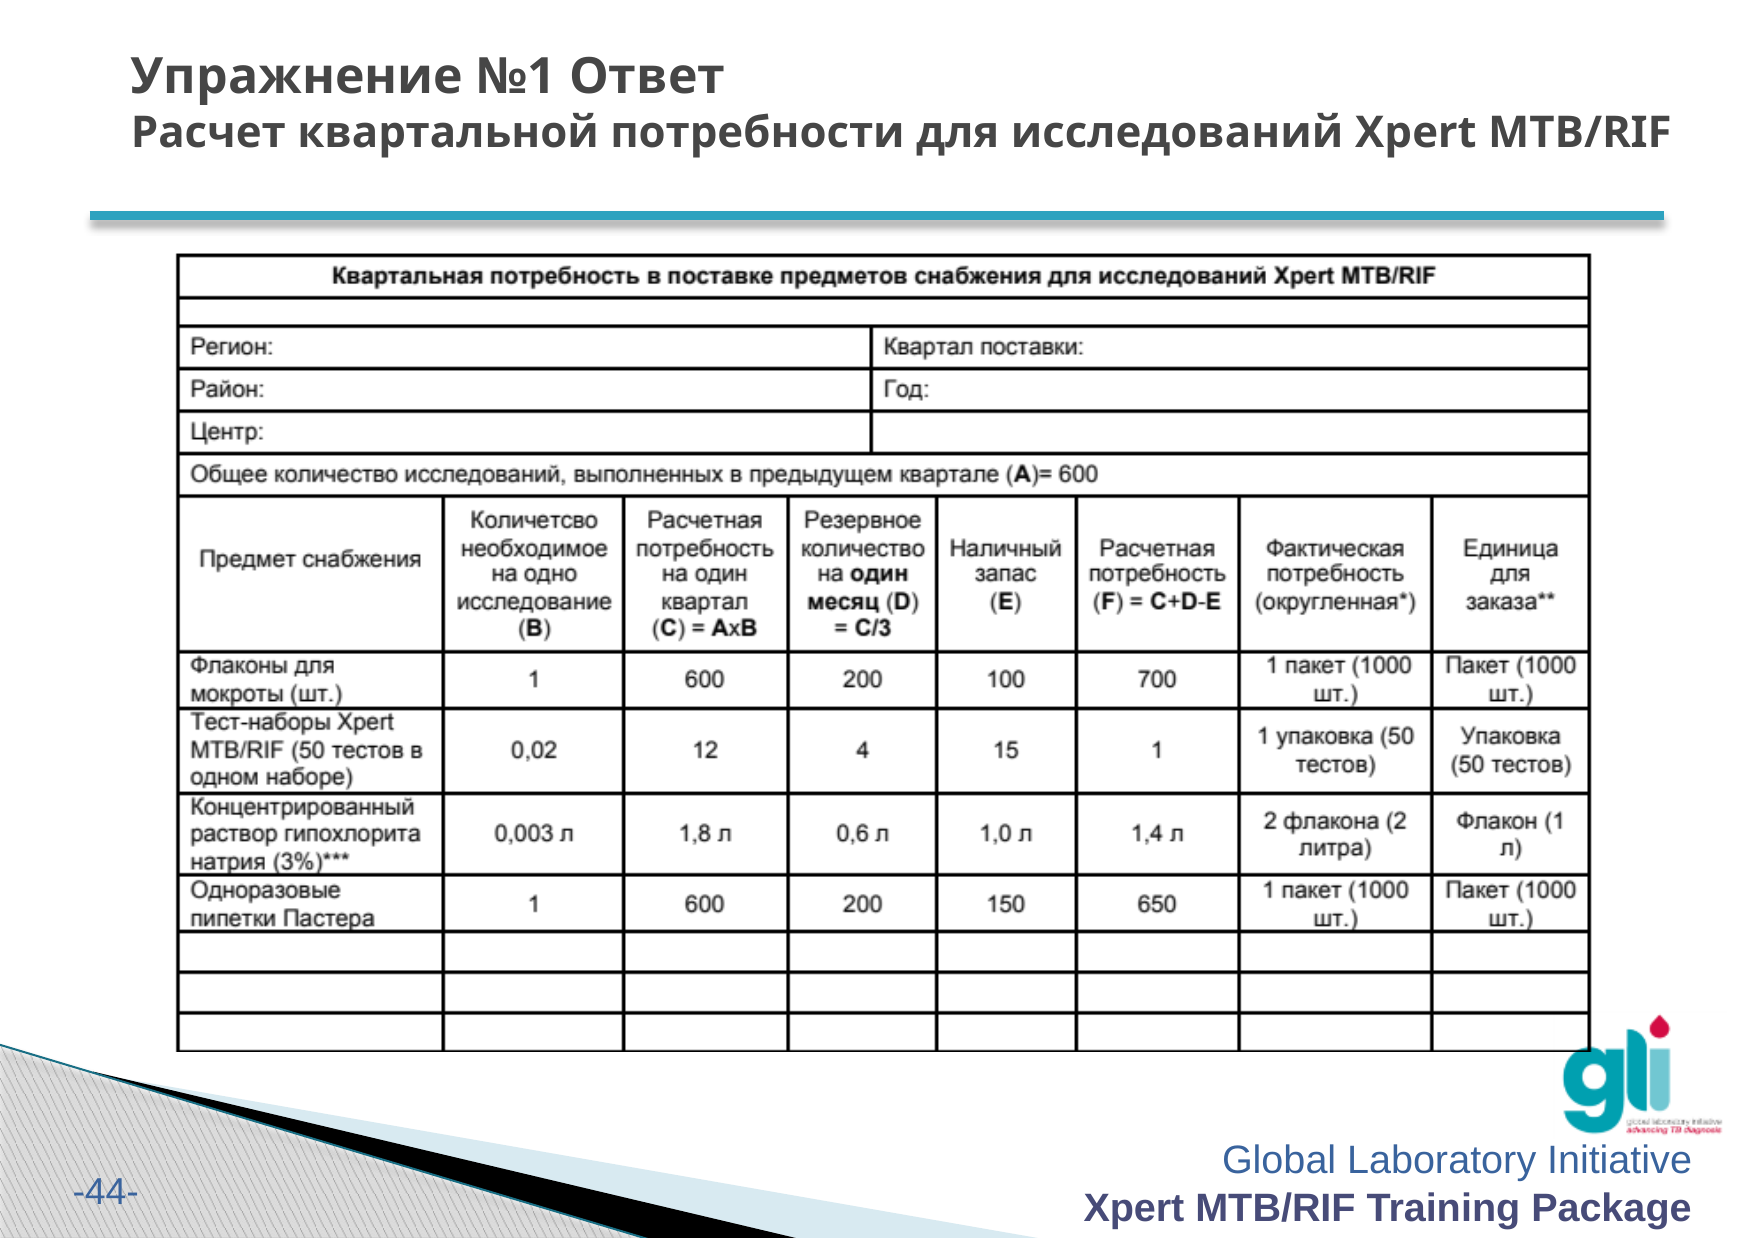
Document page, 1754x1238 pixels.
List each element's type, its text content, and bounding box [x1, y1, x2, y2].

picture [1553, 1011, 1727, 1139]
title Упражнение №1 Ответ Расчет квартальной потребности для исследований Xpert MTB/RIF [113, 16, 1692, 183]
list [120, 169, 1645, 1052]
